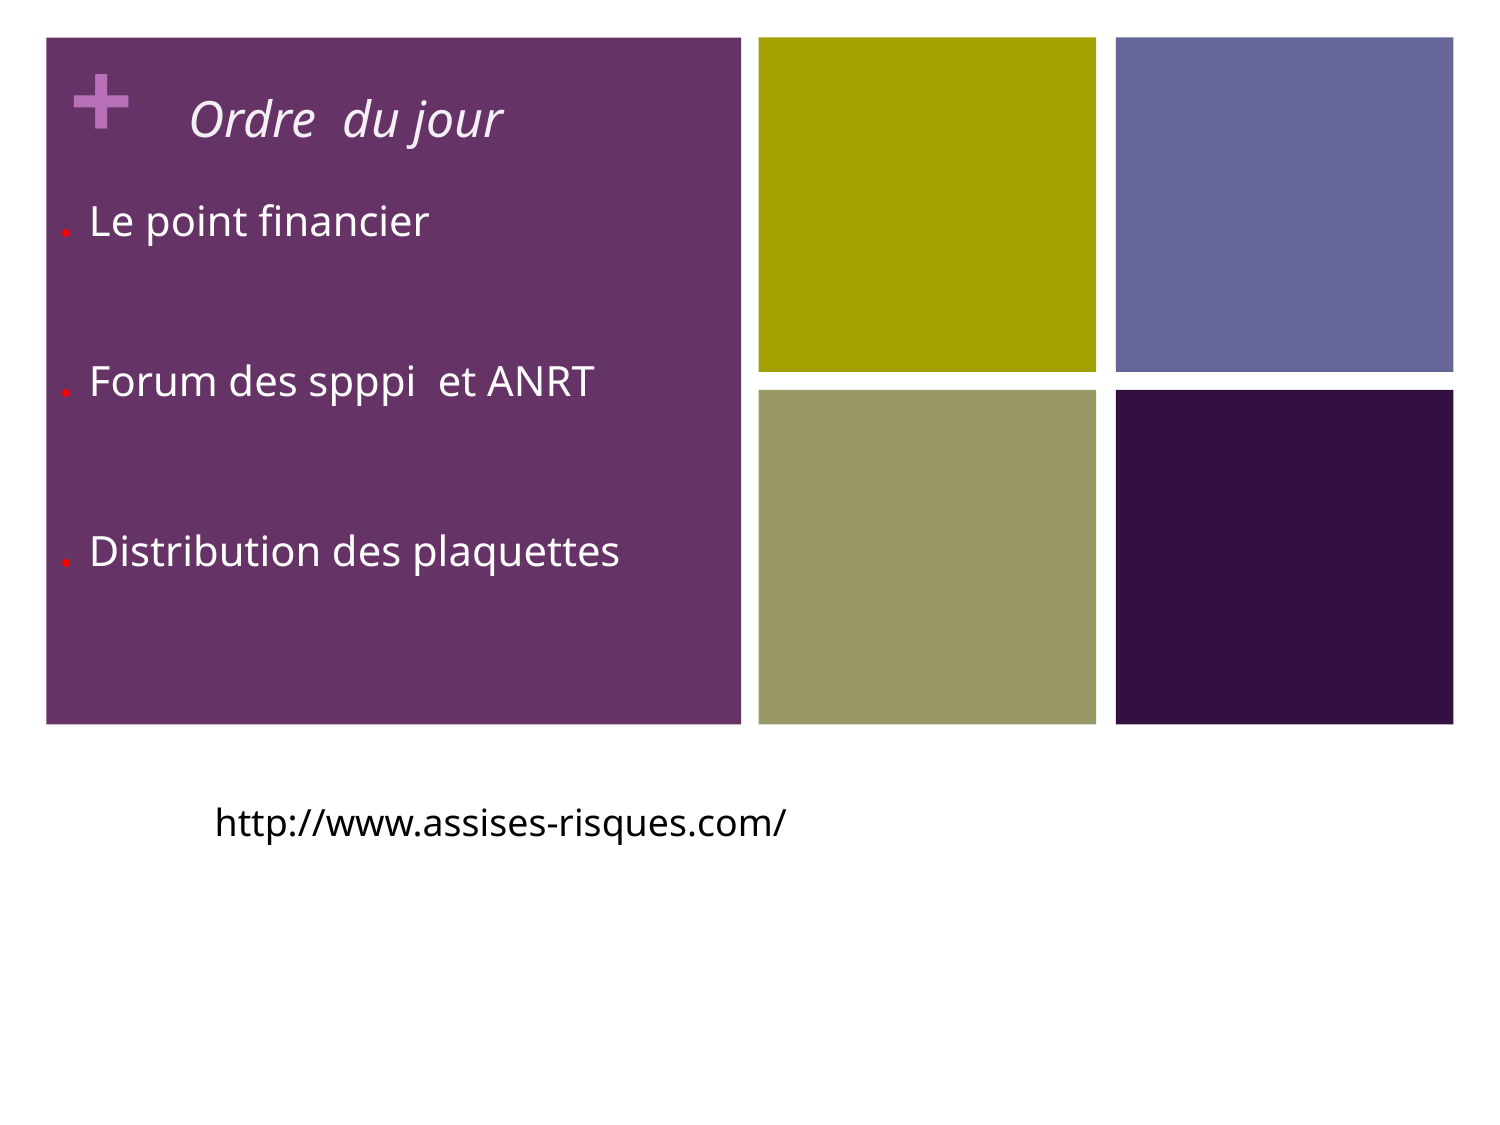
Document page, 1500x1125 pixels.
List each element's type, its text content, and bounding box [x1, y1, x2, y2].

text_box http://www.assises-risques.com/ [199, 791, 803, 941]
text_box . Le point financier . Forum des spppi et ANRT . Distribution des plaquettes [43, 50, 761, 1125]
text_box Ordre du jour [173, 79, 598, 155]
